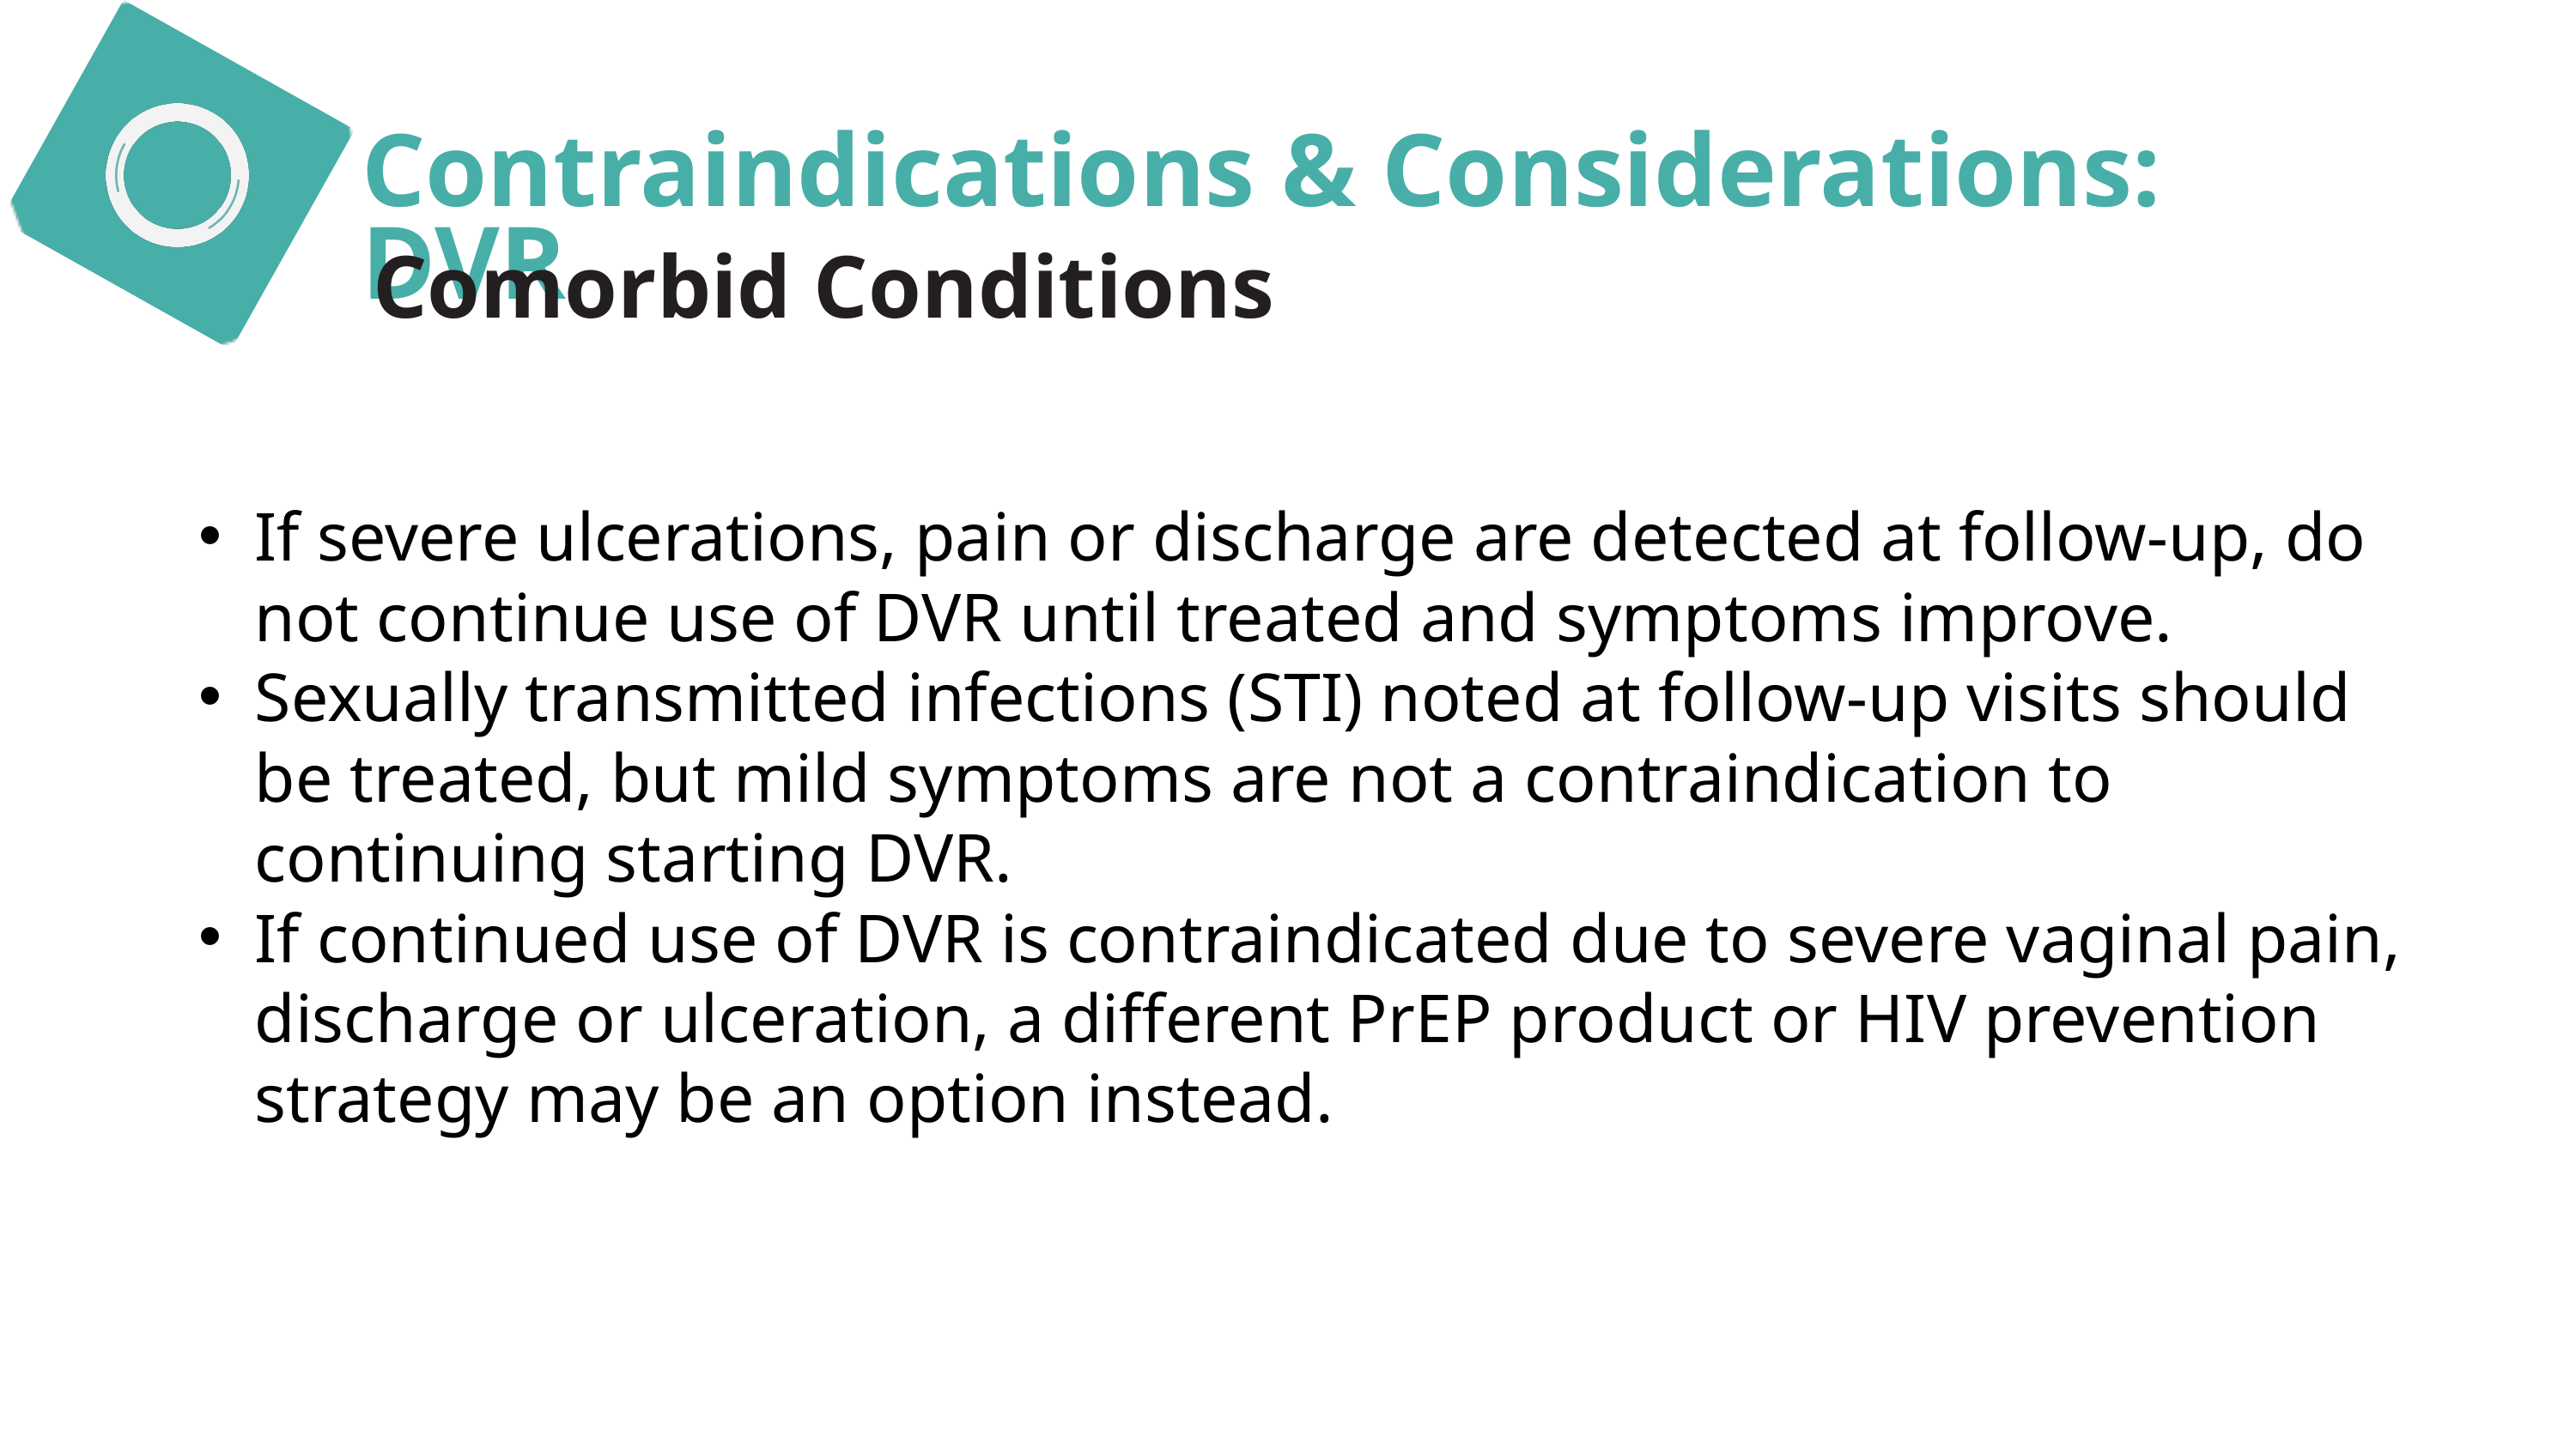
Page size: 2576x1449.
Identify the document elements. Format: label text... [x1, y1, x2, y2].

text_box If severe ulcerations, pain or discharge are detected at follow-up, do not continue use of DVR until treated and symptoms improve. Sexually transmitted infections (STI) noted at follow-up visits should be treated, but mild symptoms are not a contraindication to continuing starting DVR. If continued use of DVR is contraindicated due to severe vaginal pain, discharge or ulceration, a different PrEP product or HIV prevention strategy may be an option instead. [142, 494, 2432, 1216]
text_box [0, 0, 355, 350]
text_box Contraindications & Considerations: DVR [361, 134, 2215, 319]
text_box Comorbid Conditions [373, 256, 1917, 336]
